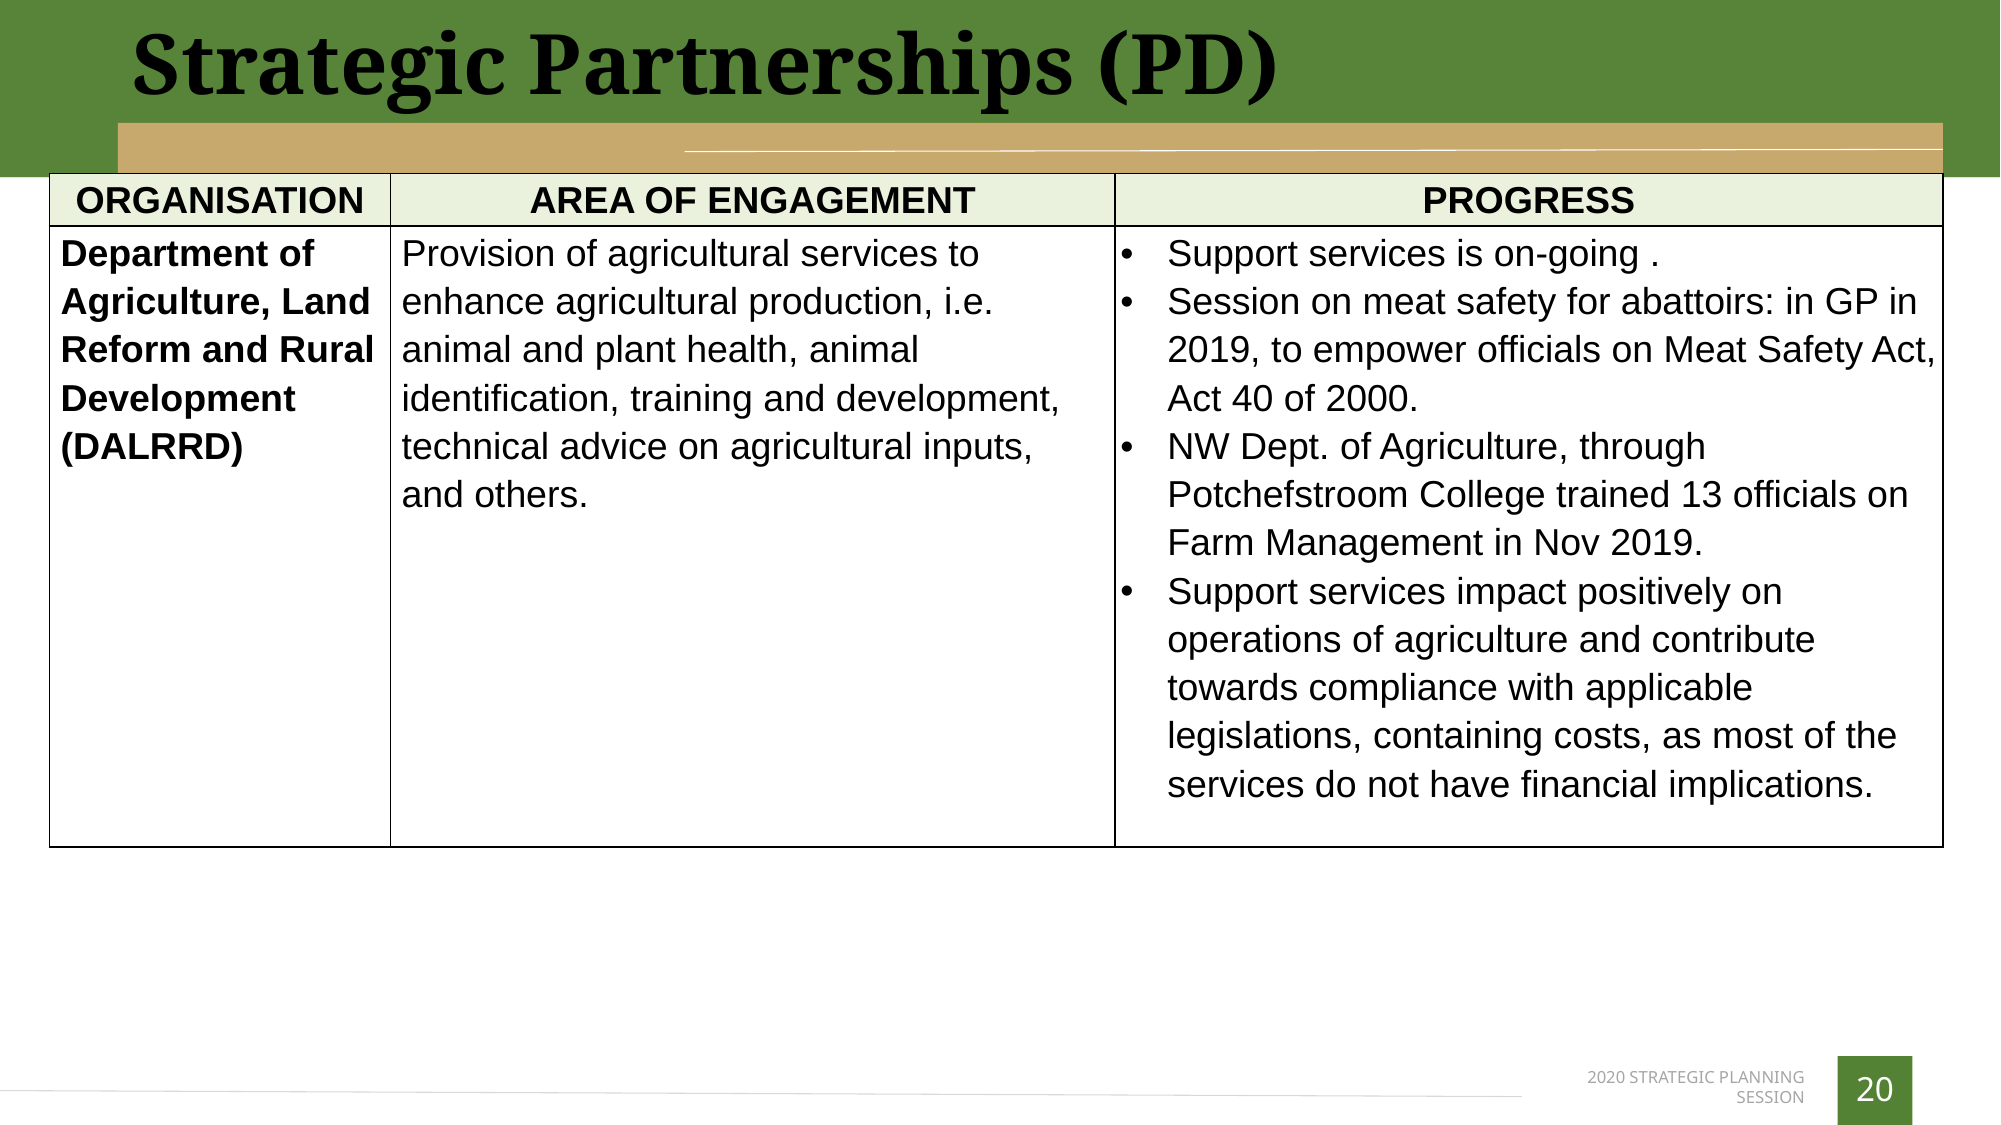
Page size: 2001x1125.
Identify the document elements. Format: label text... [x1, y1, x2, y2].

table_cell Department of Agriculture, Land Reform and Rural Development (DALRRD) [50, 227, 390, 846]
text_box Strategic Partnerships (PD) [117, 0, 2000, 135]
table_header AREA OF ENGAGEMENT [391, 174, 1114, 225]
text_box [1943, 135, 2000, 178]
table_header PROGRESS [1116, 174, 1942, 225]
text_box [0, 0, 117, 178]
table_header ORGANISATION [50, 174, 390, 225]
text_box [117, 135, 1943, 173]
table_cell Support services is on-going . Session on meat safety for abattoirs: in GP in 2019, to empower officials on Meat Safety Act, Act 40 of 2000. NW Dept. of Agriculture, through Potchefstroom College trained 13 officials on Farm Management in Nov 2019. Support services impact positively on operations of agriculture and contribute towards compliance with applicable legislations, containing costs, as most of the services do not have financial implications. [1116, 227, 1942, 846]
table_cell Provision of agricultural services to enhance agricultural production, i.e. animal and plant health, animal identification, training and development, technical advice on agricultural inputs, and others. [391, 227, 1114, 846]
